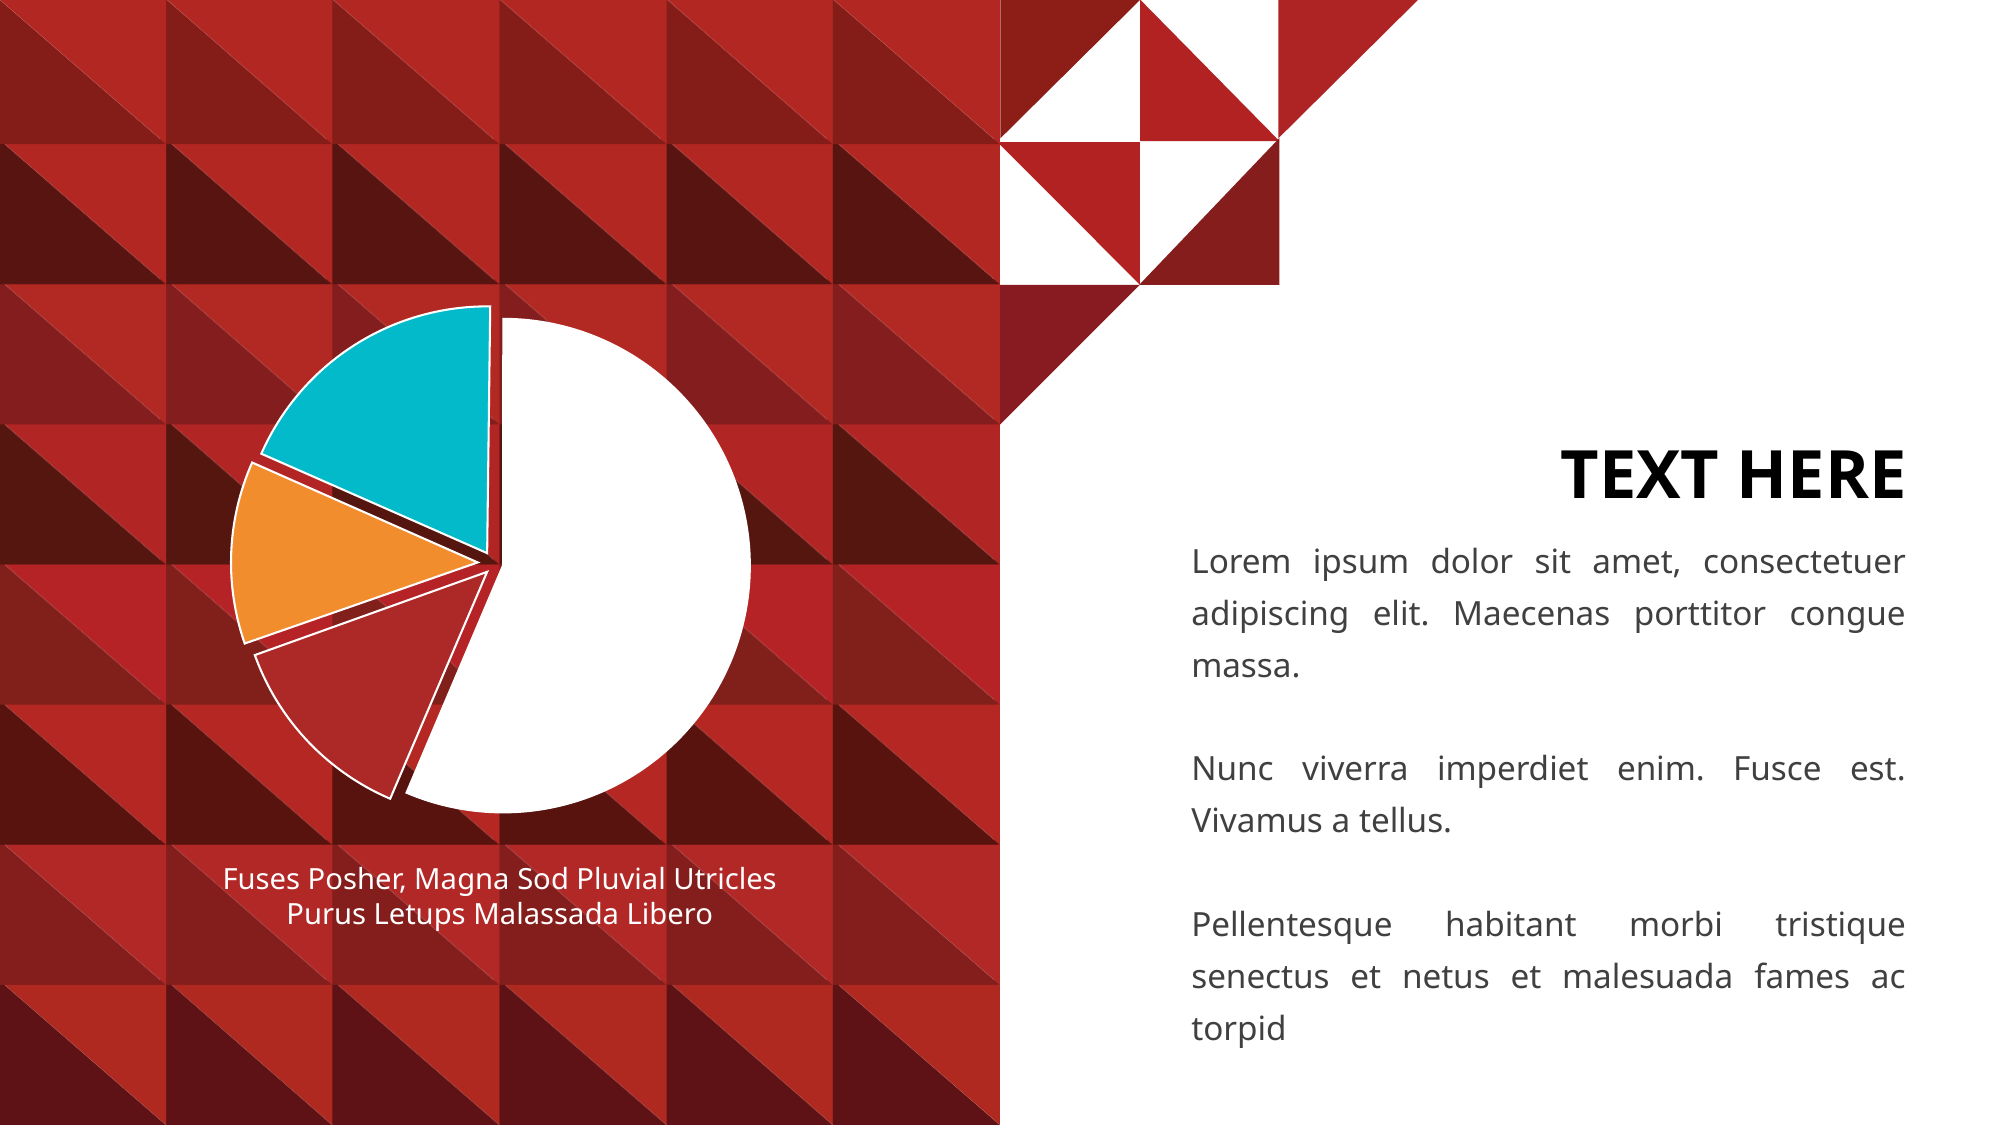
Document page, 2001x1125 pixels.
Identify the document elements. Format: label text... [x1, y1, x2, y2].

text_box [1001, 0, 1139, 140]
text_box [1136, 135, 1281, 286]
text_box [1001, 283, 1141, 426]
text_box [1001, 140, 1141, 283]
text_box TEXT HERE [1481, 424, 1922, 520]
text_box Lorem ipsum dolor sit amet, consectetuer adipiscing elit. Maecenas porttitor congue massa. Nunc viverra imperdiet enim. Fusce est. Vivamus a tellus. Pellentesque habitant morbi tristique senectus et netus et malesuada fames ac torpid [1176, 520, 1922, 1054]
text_box [1277, 0, 1420, 138]
picture [0, 0, 1001, 1125]
text_box [1139, 0, 1277, 143]
